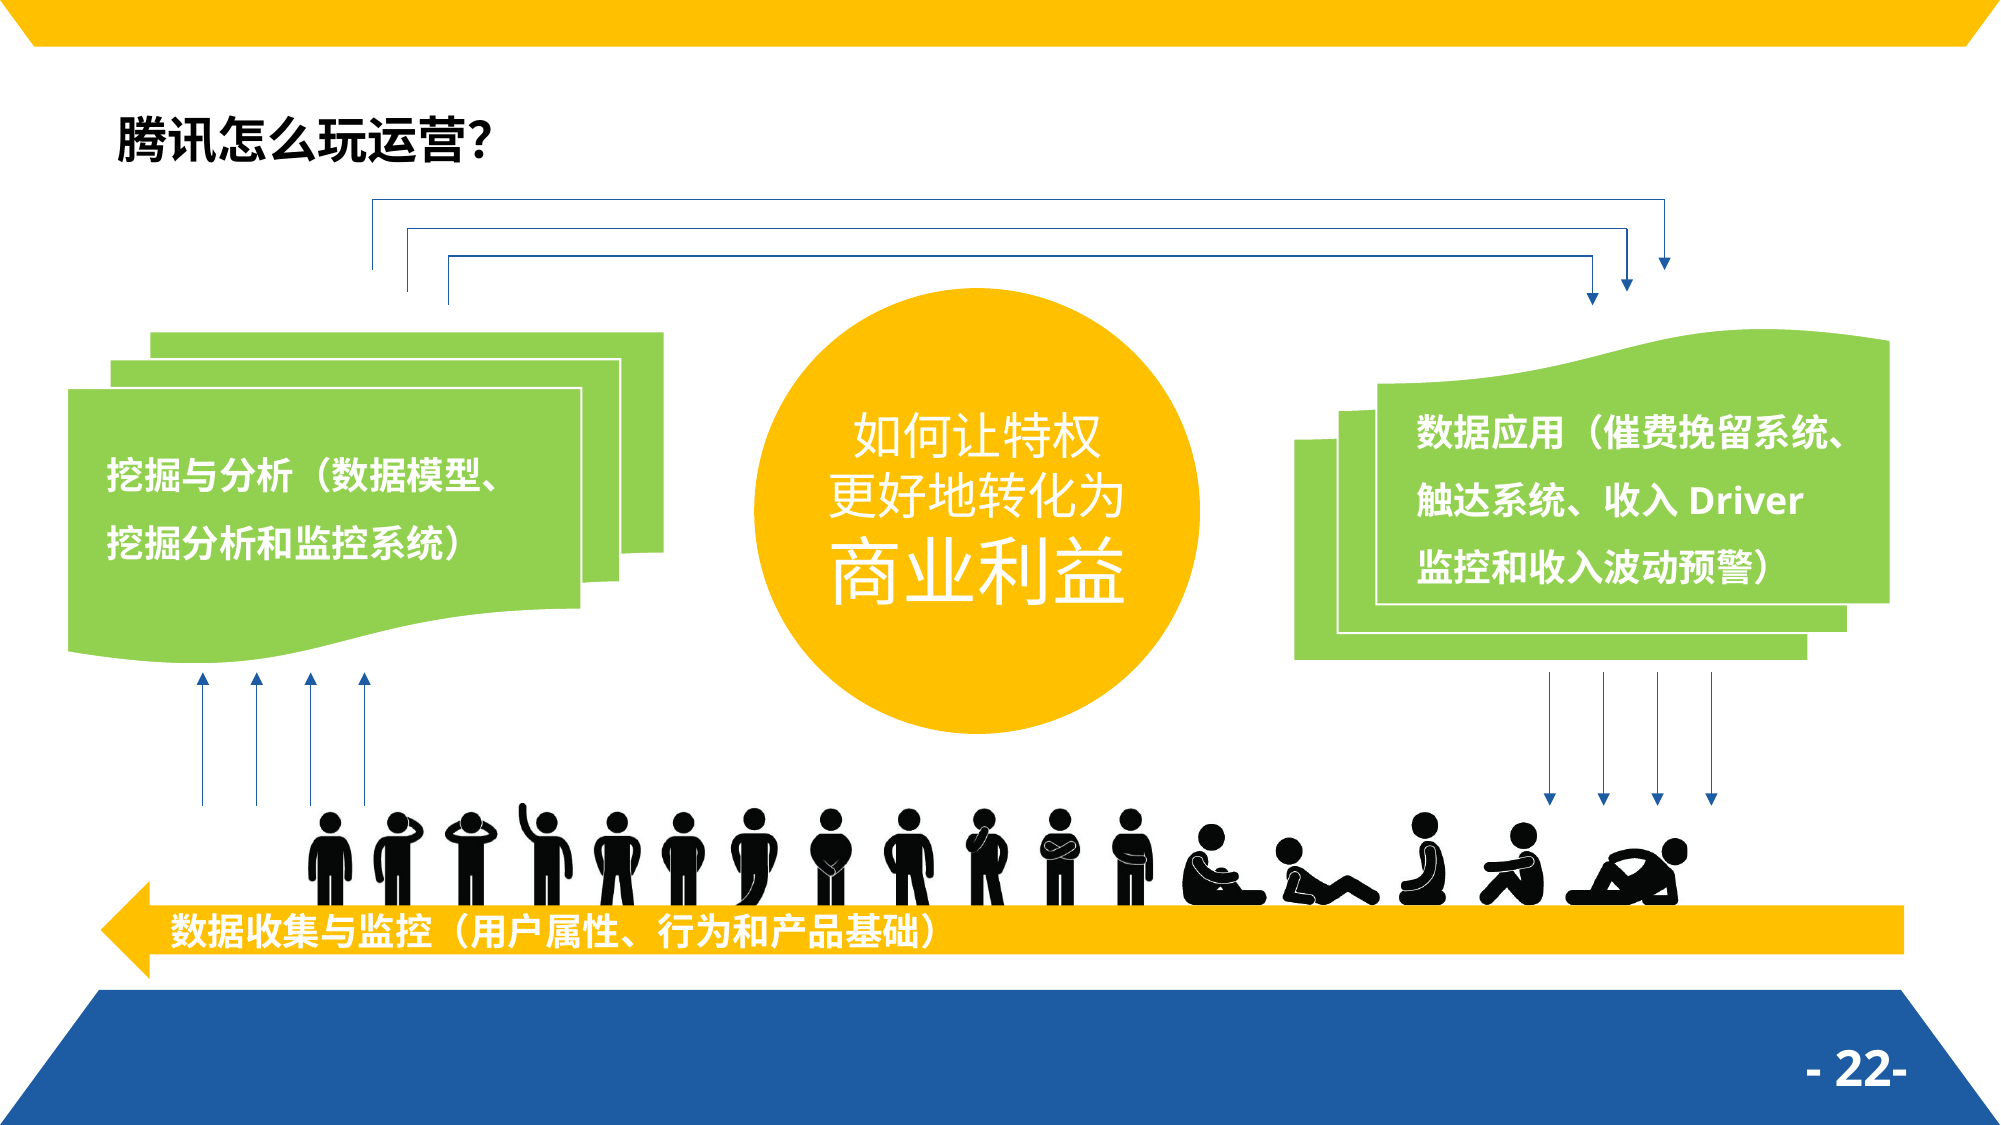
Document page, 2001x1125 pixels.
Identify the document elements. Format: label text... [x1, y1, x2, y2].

text_box [753, 306, 1202, 735]
text_box 腾讯怎么玩运营？ [102, 101, 533, 177]
text_box 数据收集与监控（用户属性、行为和产品基础） [155, 900, 973, 961]
text_box 如何让特权 更好地转化为 商业利益 [812, 397, 1142, 623]
text_box [99, 878, 155, 982]
text_box 数据应用（催费挽留系统、触达系统、收入Driver监控和收入波动预警） [1401, 379, 1865, 597]
picture [1171, 805, 1688, 909]
text_box [0, 988, 2000, 1125]
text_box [1549, 672, 1712, 806]
text_box [1292, 326, 1892, 663]
text_box [973, 904, 1906, 956]
picture [726, 803, 1154, 922]
text_box [66, 330, 666, 666]
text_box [202, 672, 365, 806]
text_box 挖掘与分析（数据模型、 挖掘分析和监控系统） [92, 422, 535, 573]
text_box - 22- [1790, 1029, 1923, 1105]
picture [298, 803, 707, 922]
text_box [0, 0, 2000, 48]
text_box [372, 199, 1665, 306]
